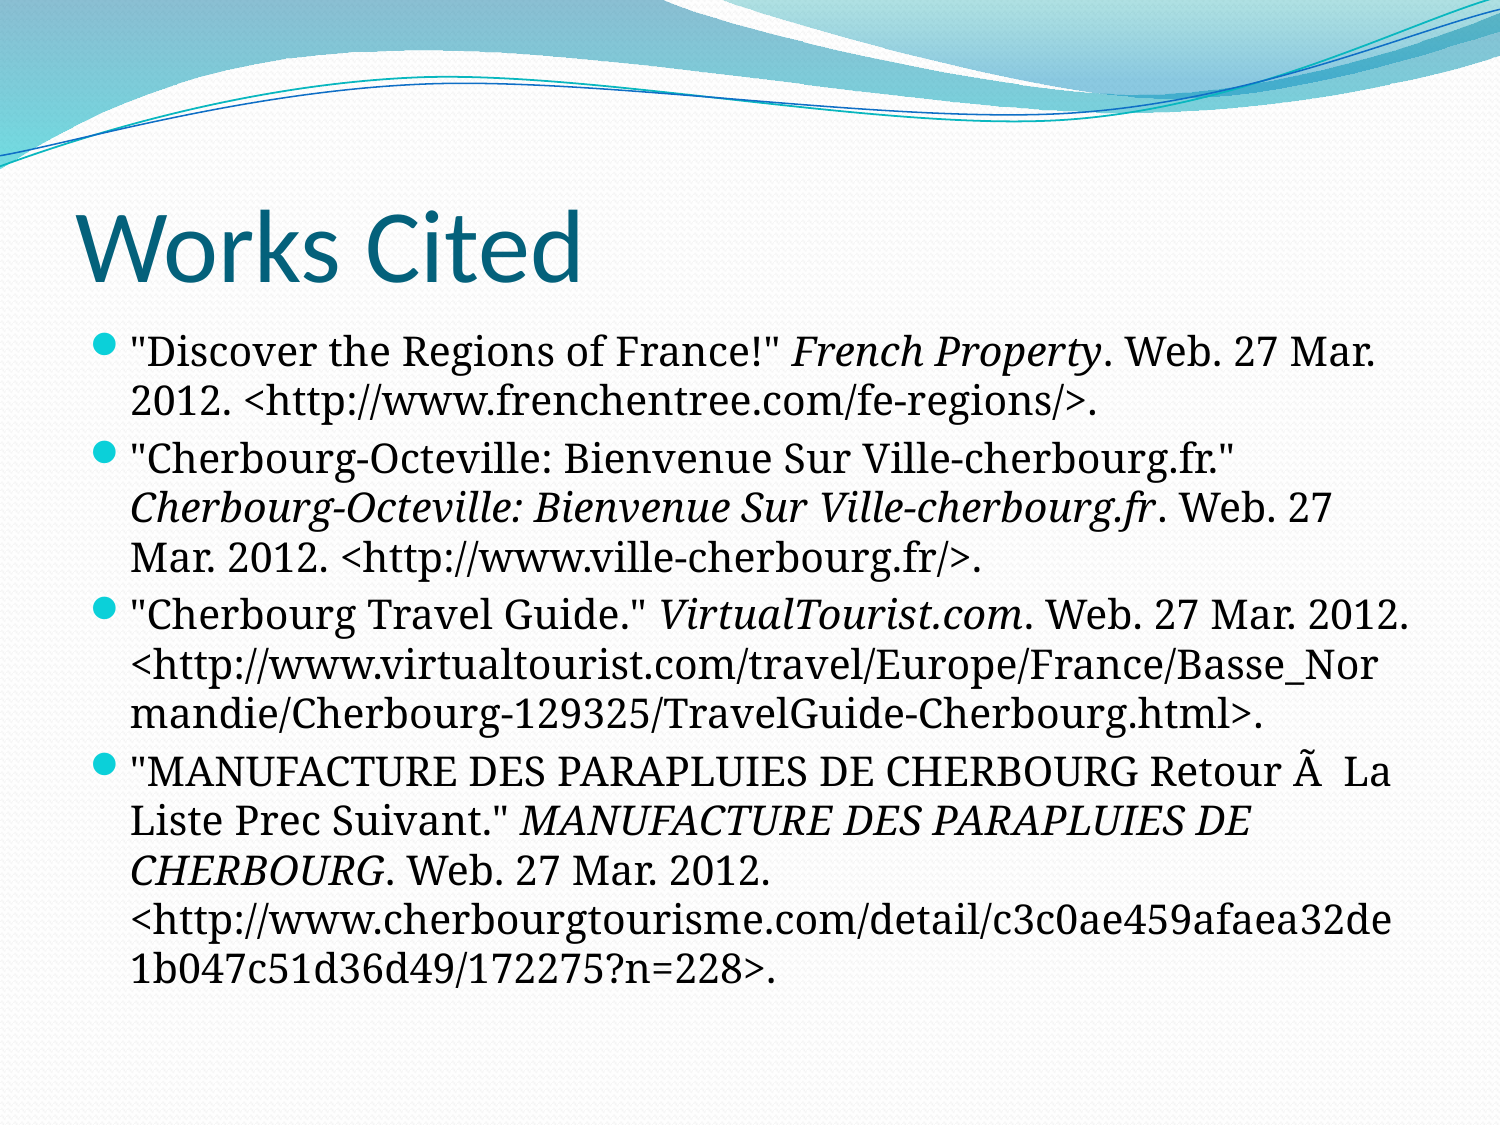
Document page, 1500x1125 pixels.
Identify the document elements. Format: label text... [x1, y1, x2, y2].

title Works Cited [75, 115, 1425, 303]
list "Discover the Regions of France!" French Property. Web. 27 Mar. 2012. <http://www.frenchentree.com/fe-regions/>. "Cherbourg-Octeville: Bienvenue Sur Ville-cherbourg.fr." Cherbourg-Octeville: Bienvenue Sur Ville-cherbourg.fr. Web. 27 Mar. 2012. <http://www.ville-cherbourg.fr/>. "Cherbourg Travel Guide." VirtualTourist.com. Web. 27 Mar. 2012. <http://www.virtualtourist.com/travel/Europe/France/Basse_Normandie/Cherbourg-129325/TravelGuide-Cherbourg.html>. "MANUFACTURE DES PARAPLUIES DE CHERBOURG Retour Ã La Liste Prec Suivant." MANUFACTURE DES PARAPLUIES DE CHERBOURG. Web. 27 Mar. 2012. <http://www.cherbourgtourisme.com/detail/c3c0ae459afaea32de1b047c51d36d49/172275?n=228>. [75, 317, 1425, 1038]
